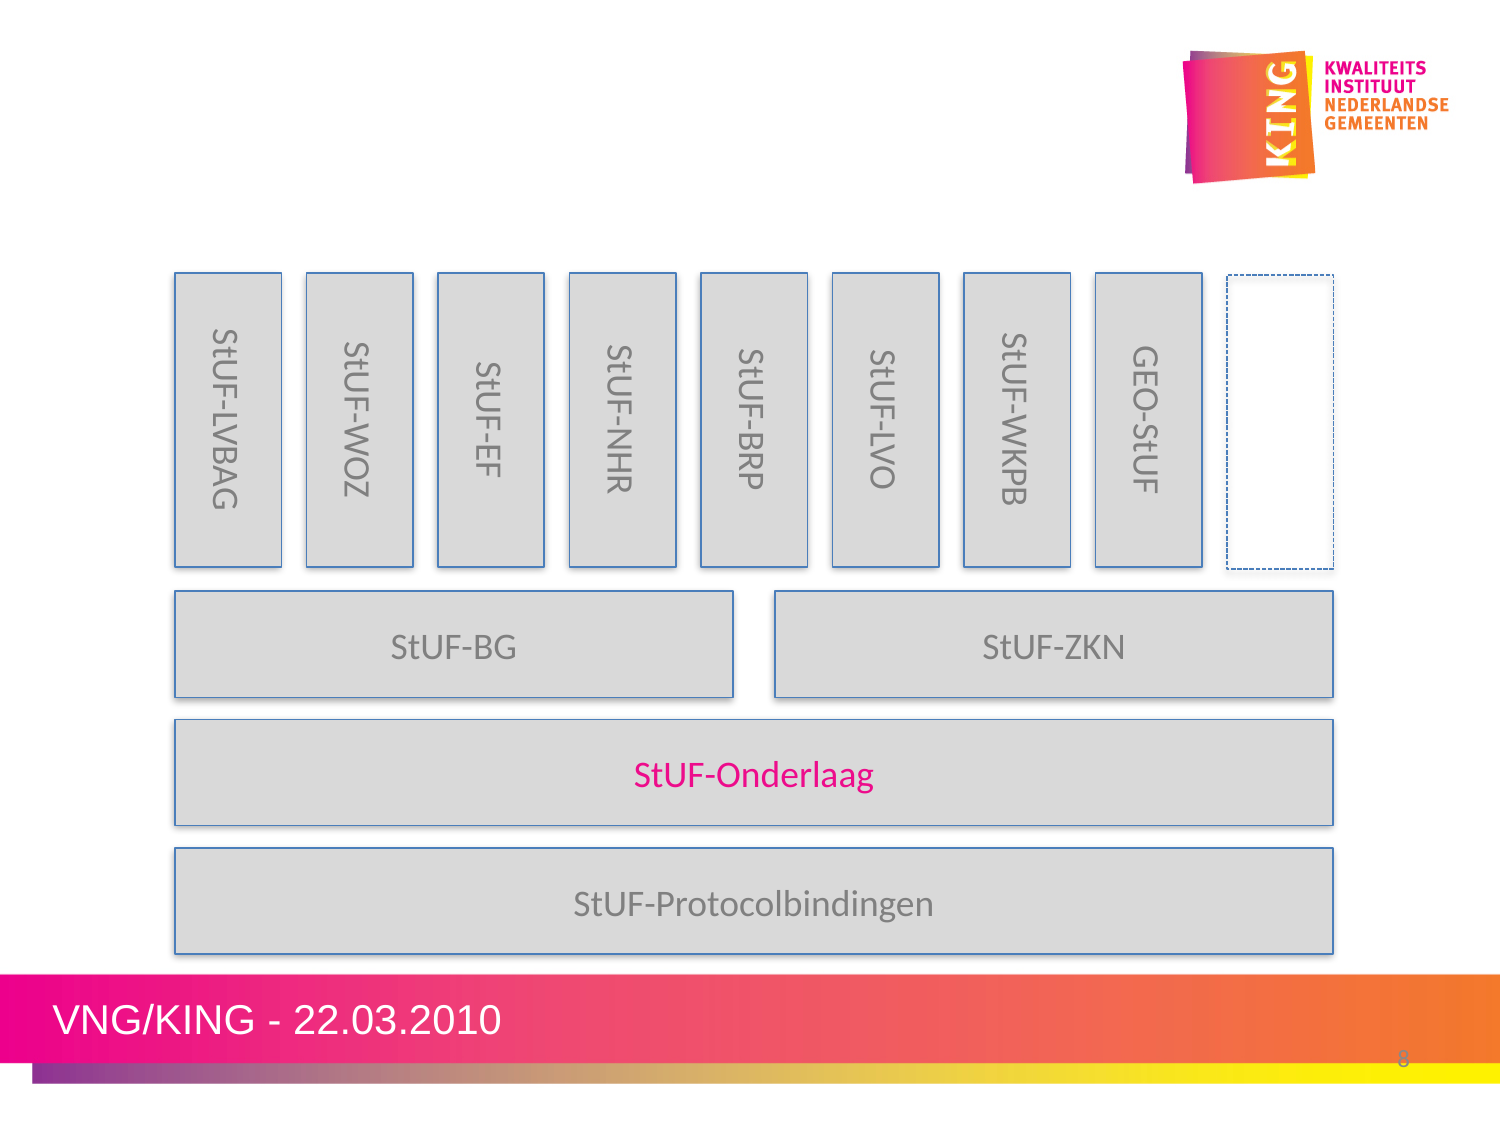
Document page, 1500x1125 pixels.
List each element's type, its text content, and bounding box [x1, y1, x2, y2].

text_box StUF-WKPB [963, 272, 1071, 568]
text_box StUF-Onderlaag [174, 719, 1334, 826]
text_box StUF-EF [437, 272, 545, 568]
picture [0, 0, 1500, 1125]
text_box StUF-WOZ [306, 272, 414, 568]
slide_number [37, 971, 988, 1064]
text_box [174, 590, 1334, 698]
slide_number 8 [1074, 1042, 1425, 1103]
text_box [1226, 274, 1334, 570]
text_box StUF-Protocolbindingen [174, 847, 1334, 955]
text_box StUF-LVO [832, 272, 940, 568]
text_box StUF-NHR [569, 272, 677, 568]
text_box StUF-LVBAG [174, 272, 282, 568]
text_box StUF-BRP [700, 272, 808, 568]
text_box GEO-StUF [1095, 272, 1203, 568]
